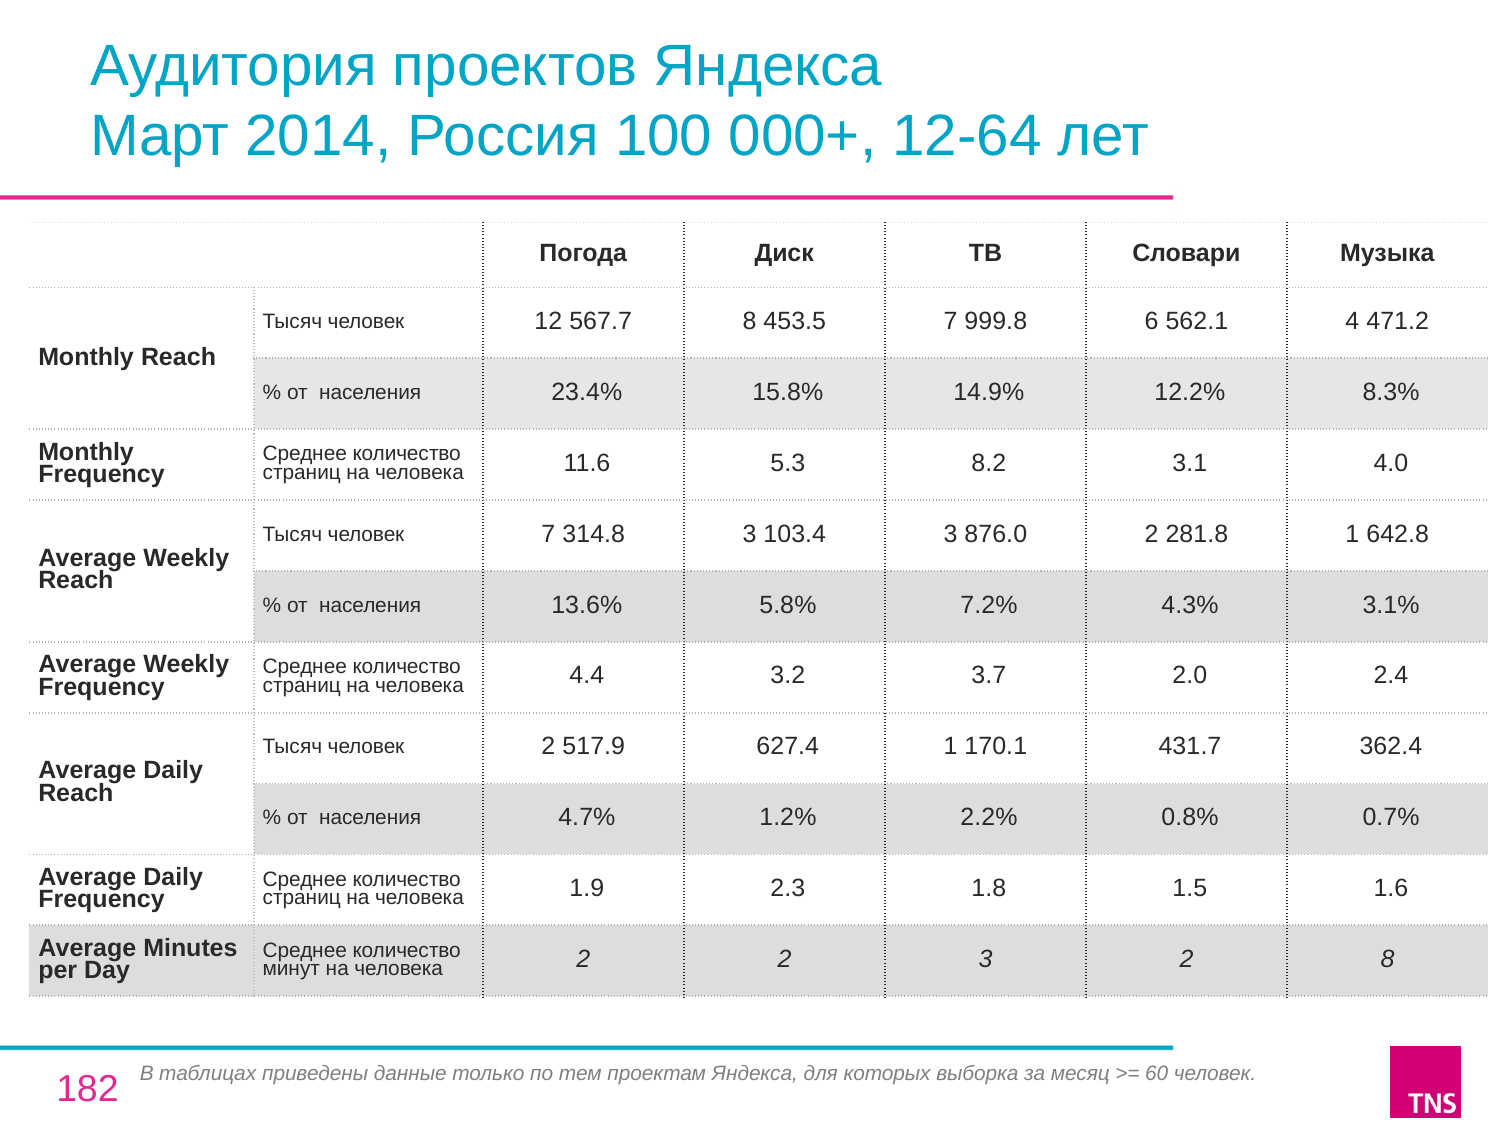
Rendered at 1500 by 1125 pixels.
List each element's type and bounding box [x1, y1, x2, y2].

table_cell [29, 287, 1488, 996]
picture [0, 0, 1500, 1125]
slide_number [40, 1055, 392, 1125]
table_header [29, 223, 1488, 287]
text_box [124, 1052, 1463, 1092]
title [74, 8, 1476, 187]
